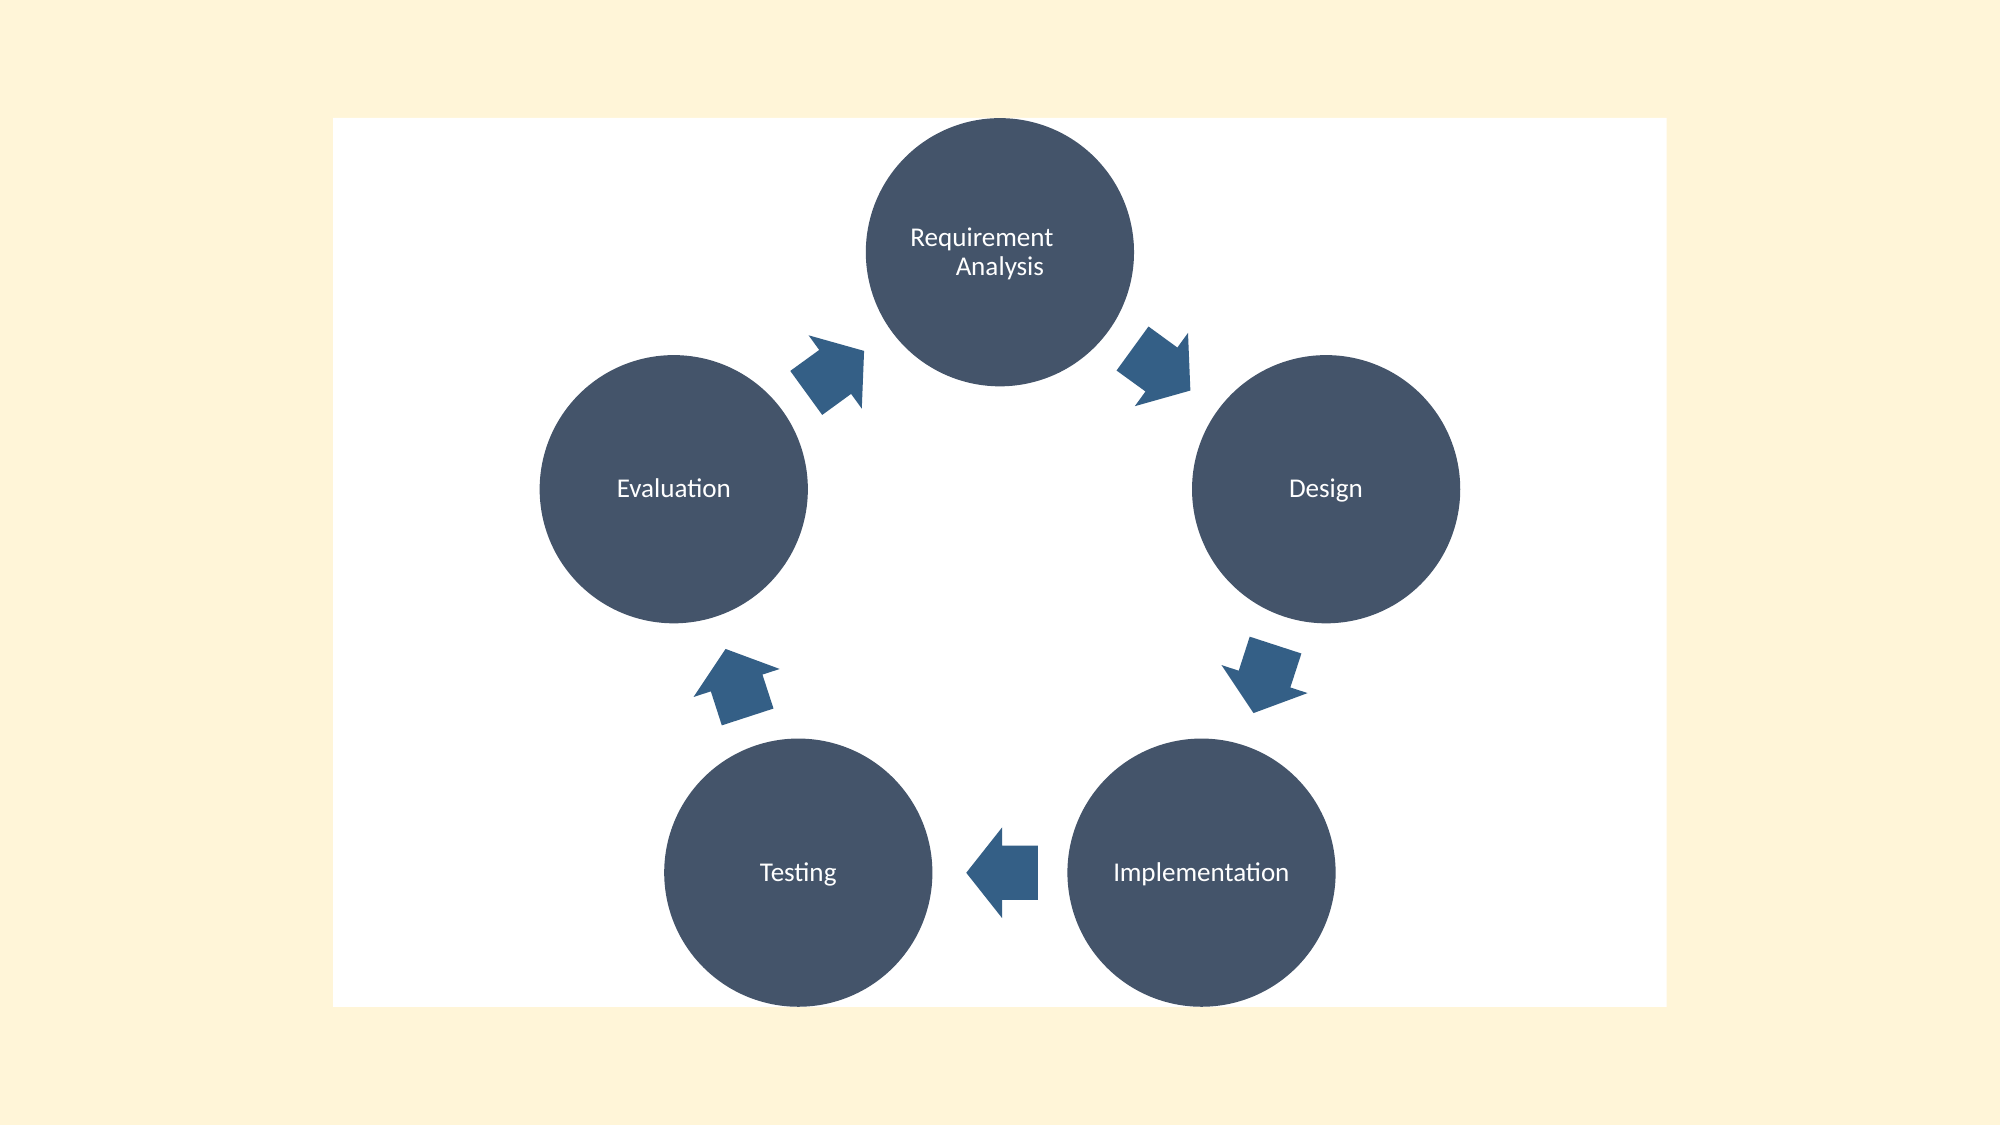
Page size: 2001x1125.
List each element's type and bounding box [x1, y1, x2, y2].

text_box [333, 117, 1667, 1007]
